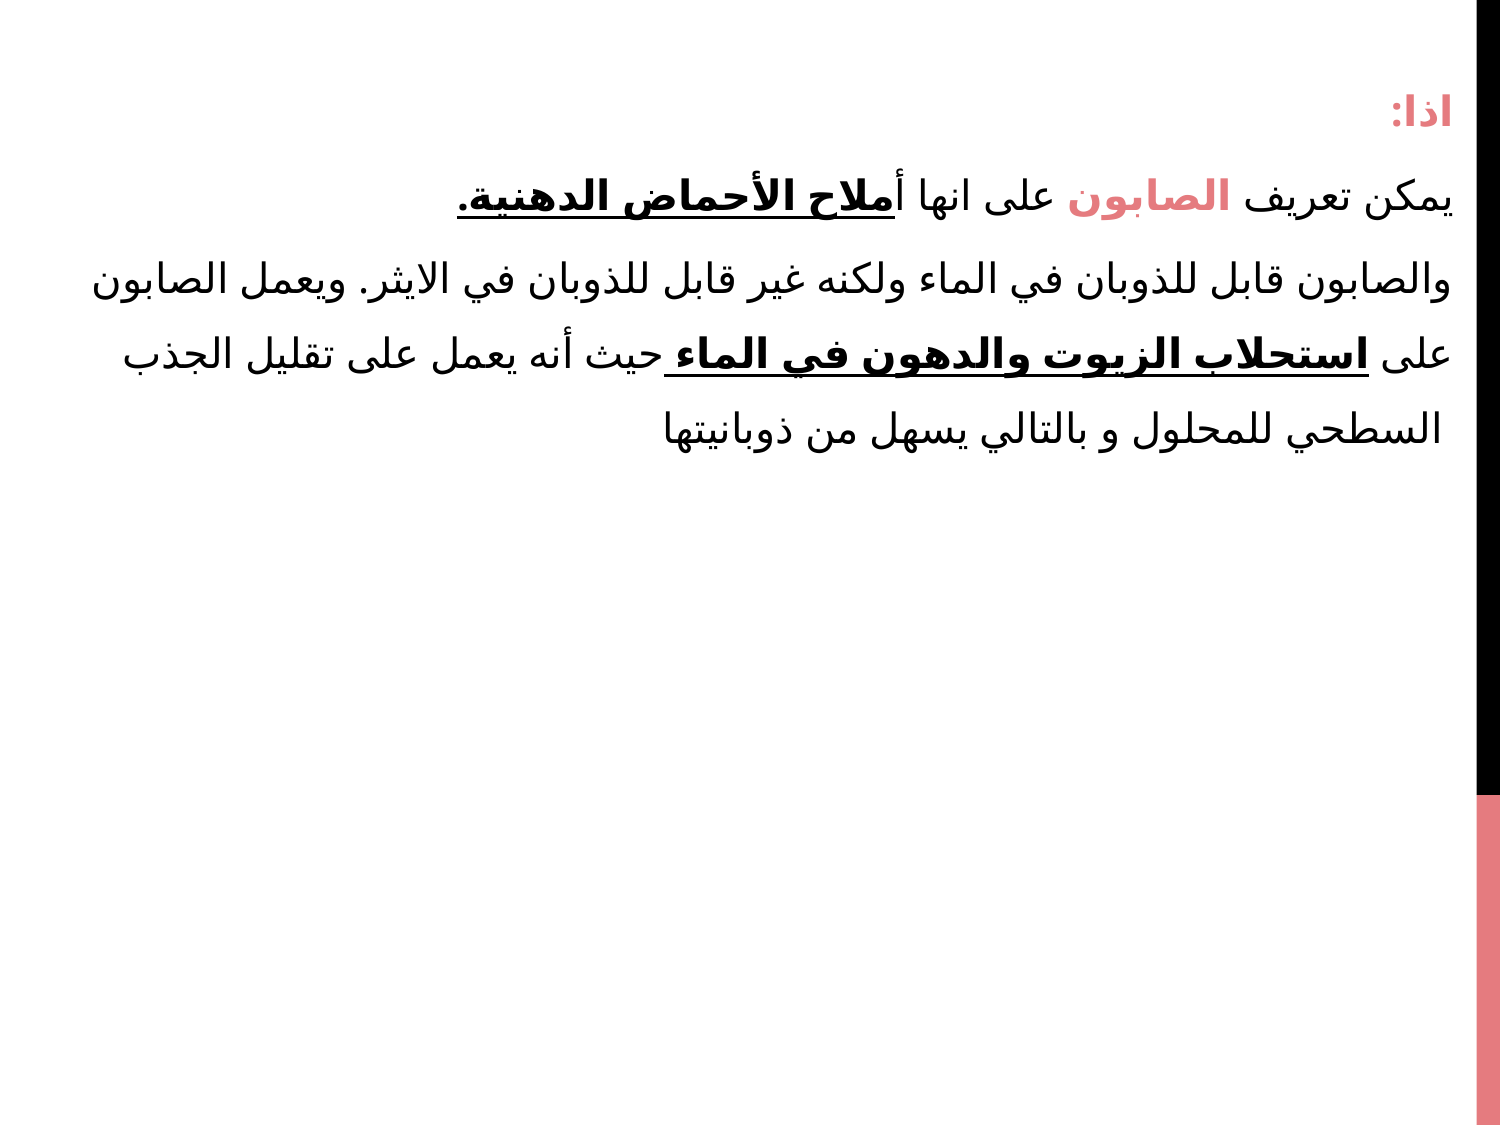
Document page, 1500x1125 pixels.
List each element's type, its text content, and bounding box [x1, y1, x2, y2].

text_box اذا: يمكن تعريف الصابون على انها أملاح الأحماض الدهنية. والصابون قابل للذوبان في الماء ولكنه غير قابل للذوبان في الايثر. ويعمل الصابون على استحلاب الزيوت والدهون في الماء حيث أنه يعمل على تقليل الجذب السطحي للمحلول و بالتالي يسهل من ذوبانيتها [0, 52, 1469, 513]
